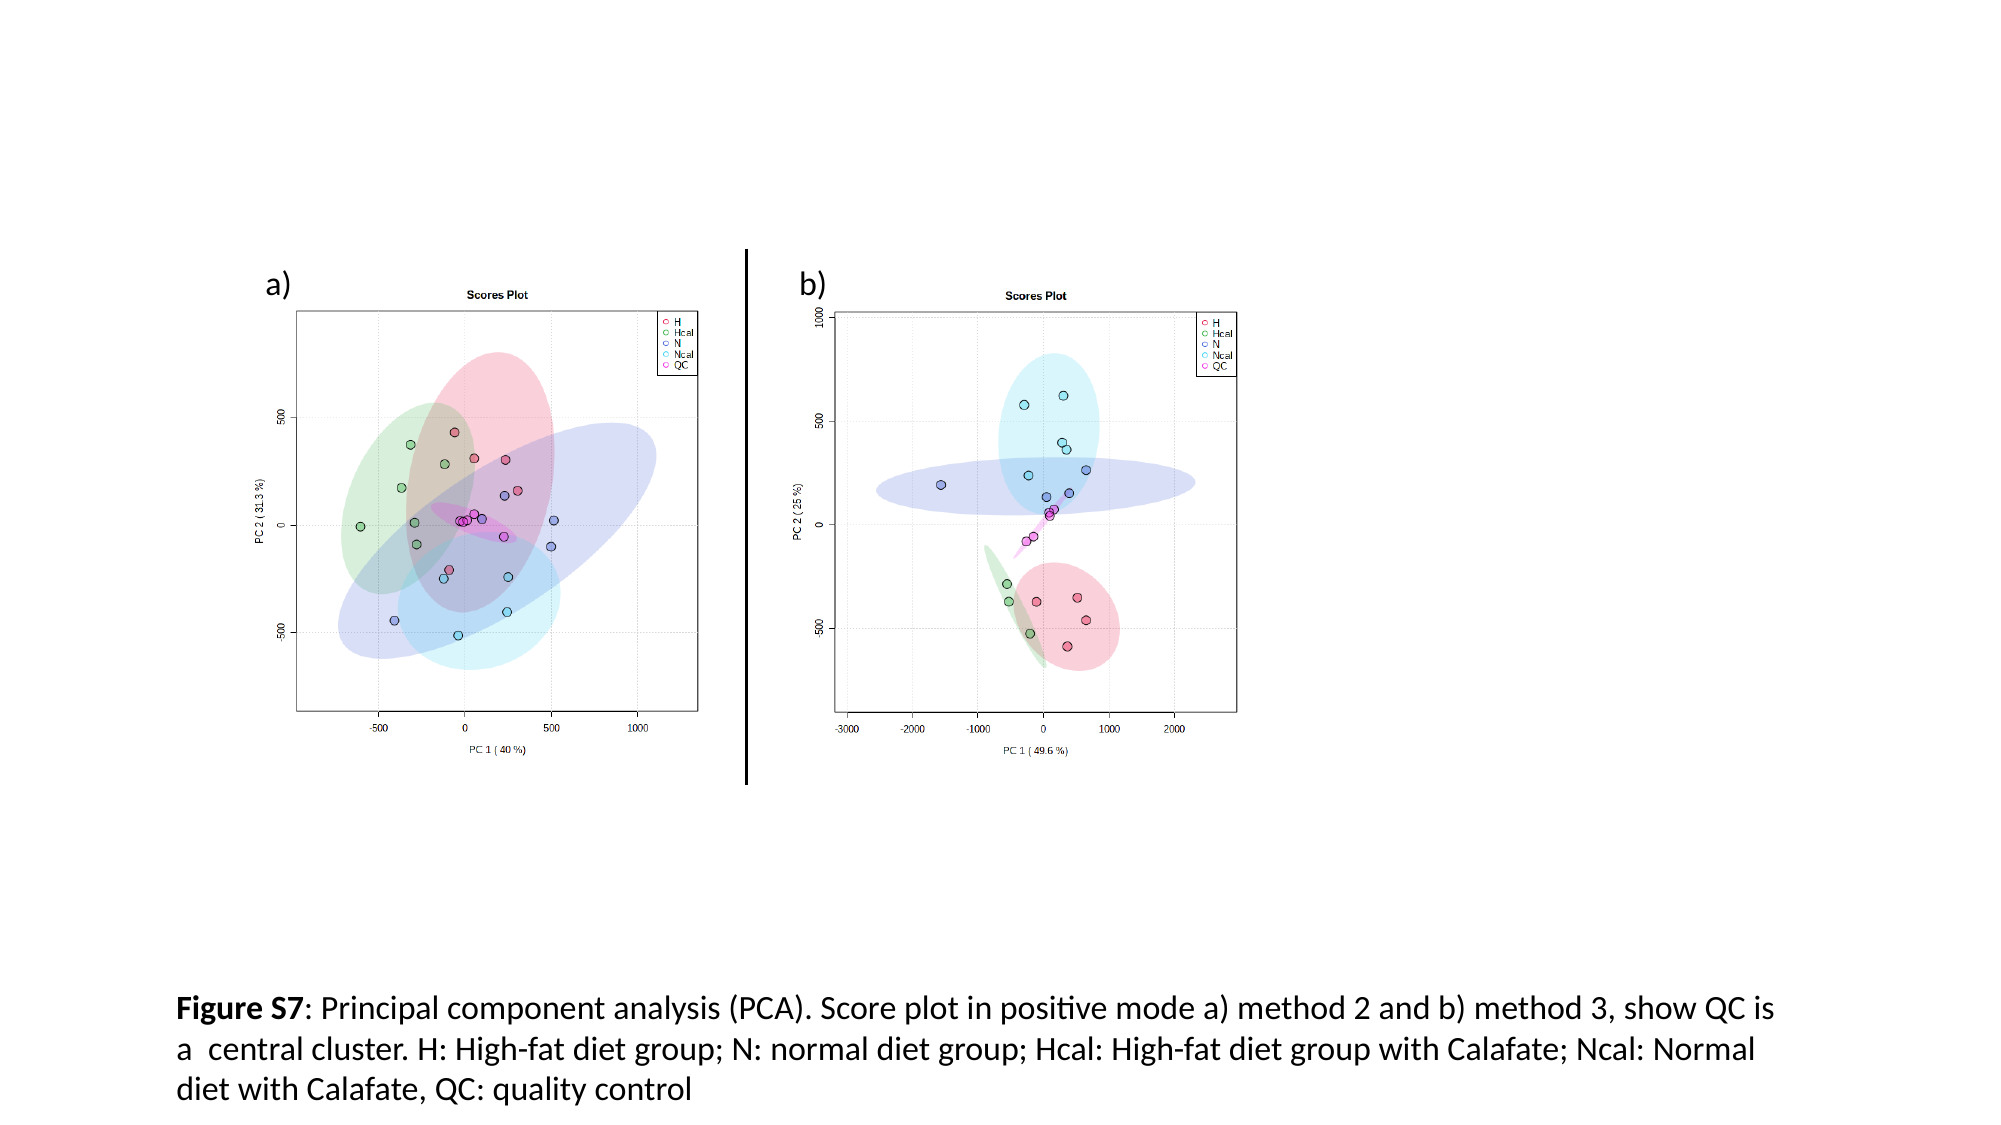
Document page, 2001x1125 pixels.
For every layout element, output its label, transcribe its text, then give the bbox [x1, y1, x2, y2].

text_box a) [250, 254, 317, 278]
picture [780, 279, 1269, 767]
text_box Figure S7: Principal component analysis (PCA). Score plot in positive mode a) method 2 and b) method 3, show QC is a central cluster. H: High-fat diet group; N: normal diet group; Hcal: High-fat diet group with Calafate; Ncal: Normal diet with Calafate, QC: quality control [161, 978, 1795, 1116]
text_box b) [784, 254, 851, 279]
picture [242, 278, 730, 765]
